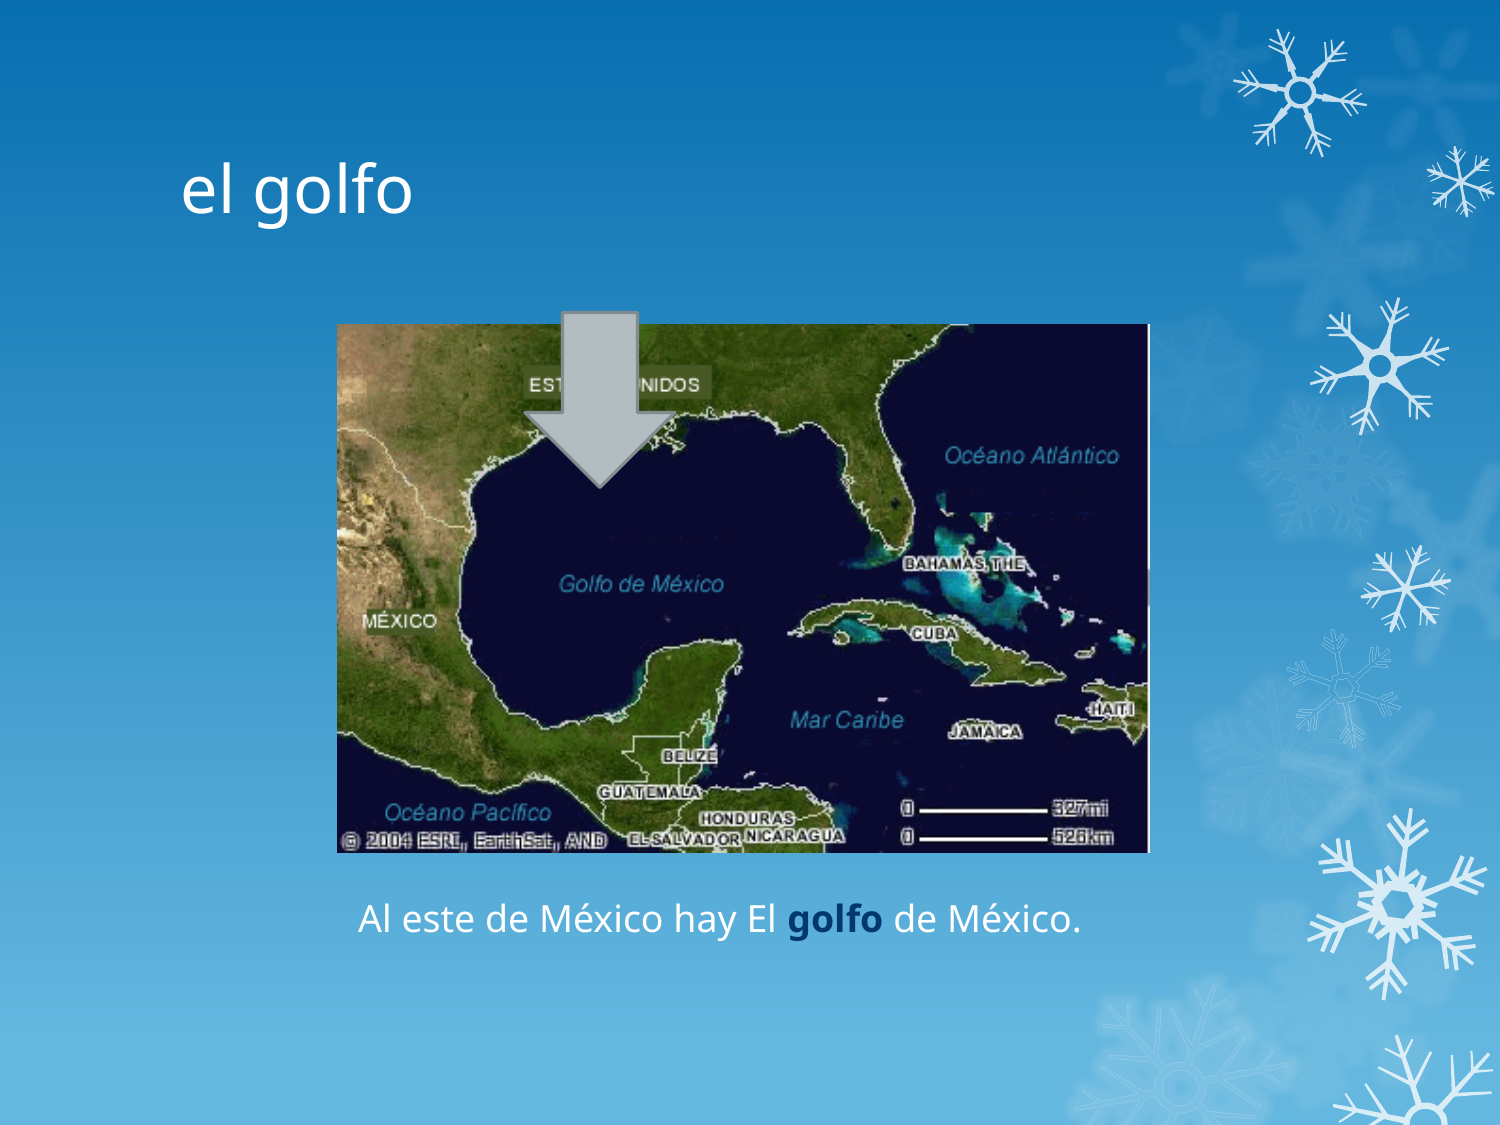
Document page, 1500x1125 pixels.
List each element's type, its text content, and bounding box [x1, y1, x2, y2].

title el golfo [165, 110, 1335, 263]
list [336, 324, 1150, 853]
text_box Al este de México hay El golfo de México. [162, 887, 1288, 948]
text_box [560, 310, 640, 322]
